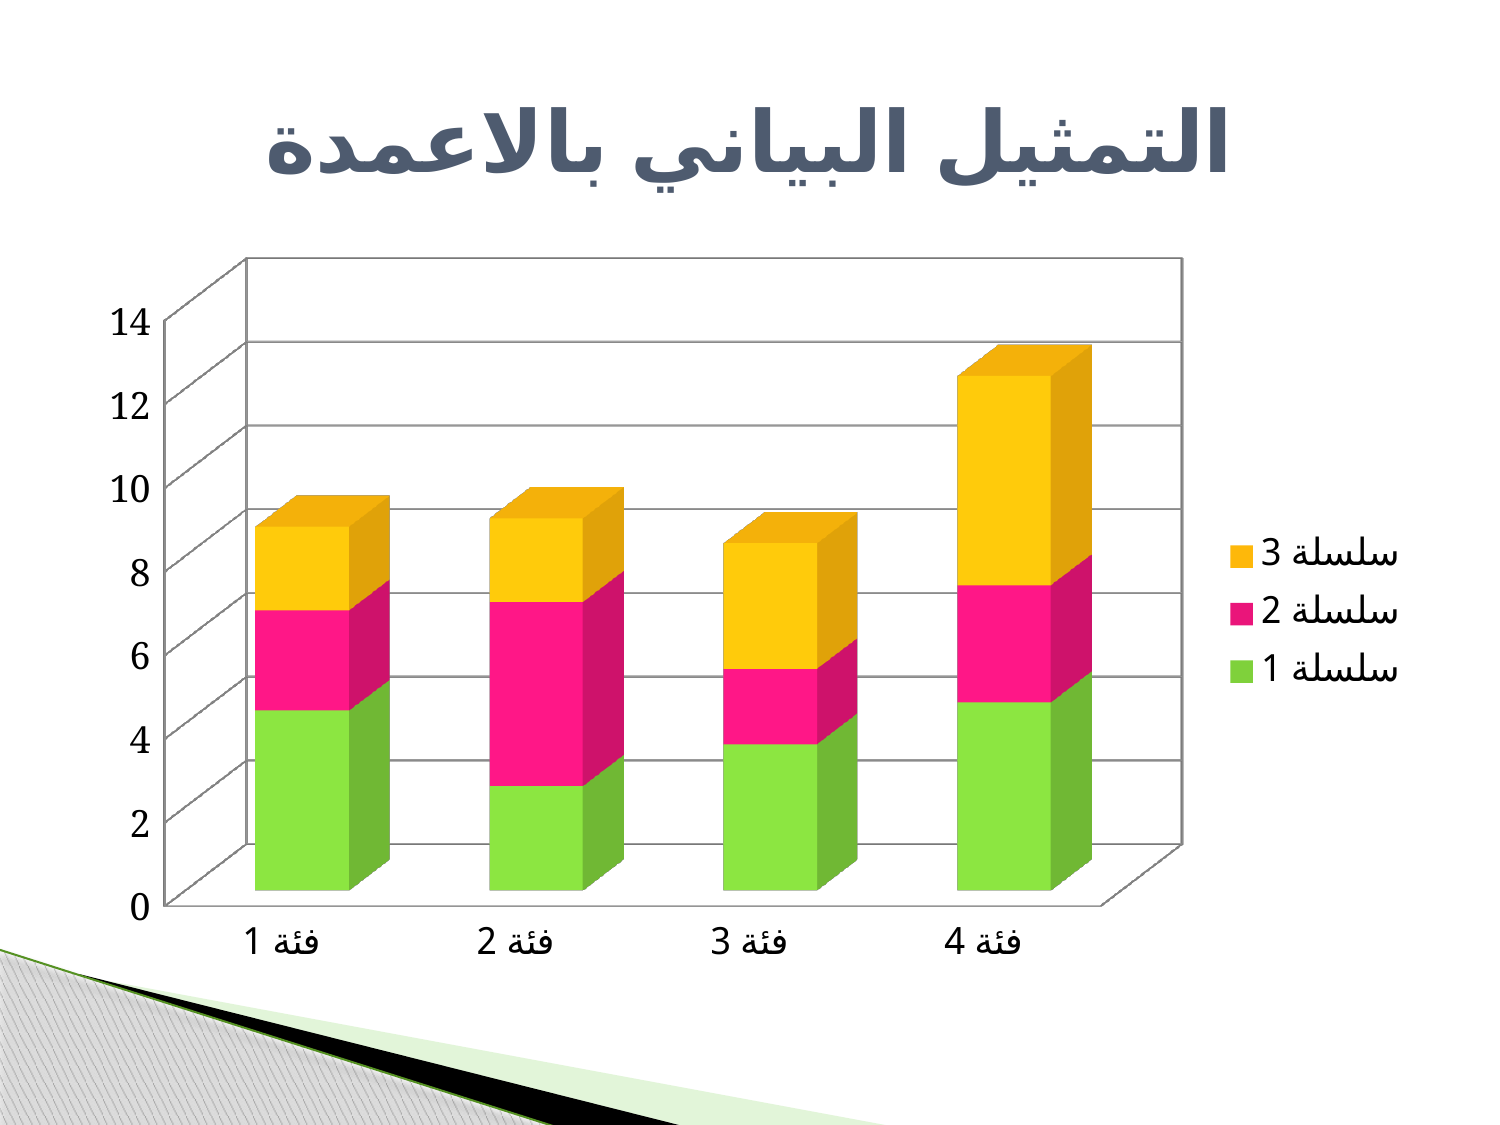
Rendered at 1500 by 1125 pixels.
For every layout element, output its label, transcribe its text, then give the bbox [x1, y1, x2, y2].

chart [74, 242, 1426, 986]
title التمثيل البياني بالاعمدة [75, 45, 1425, 233]
